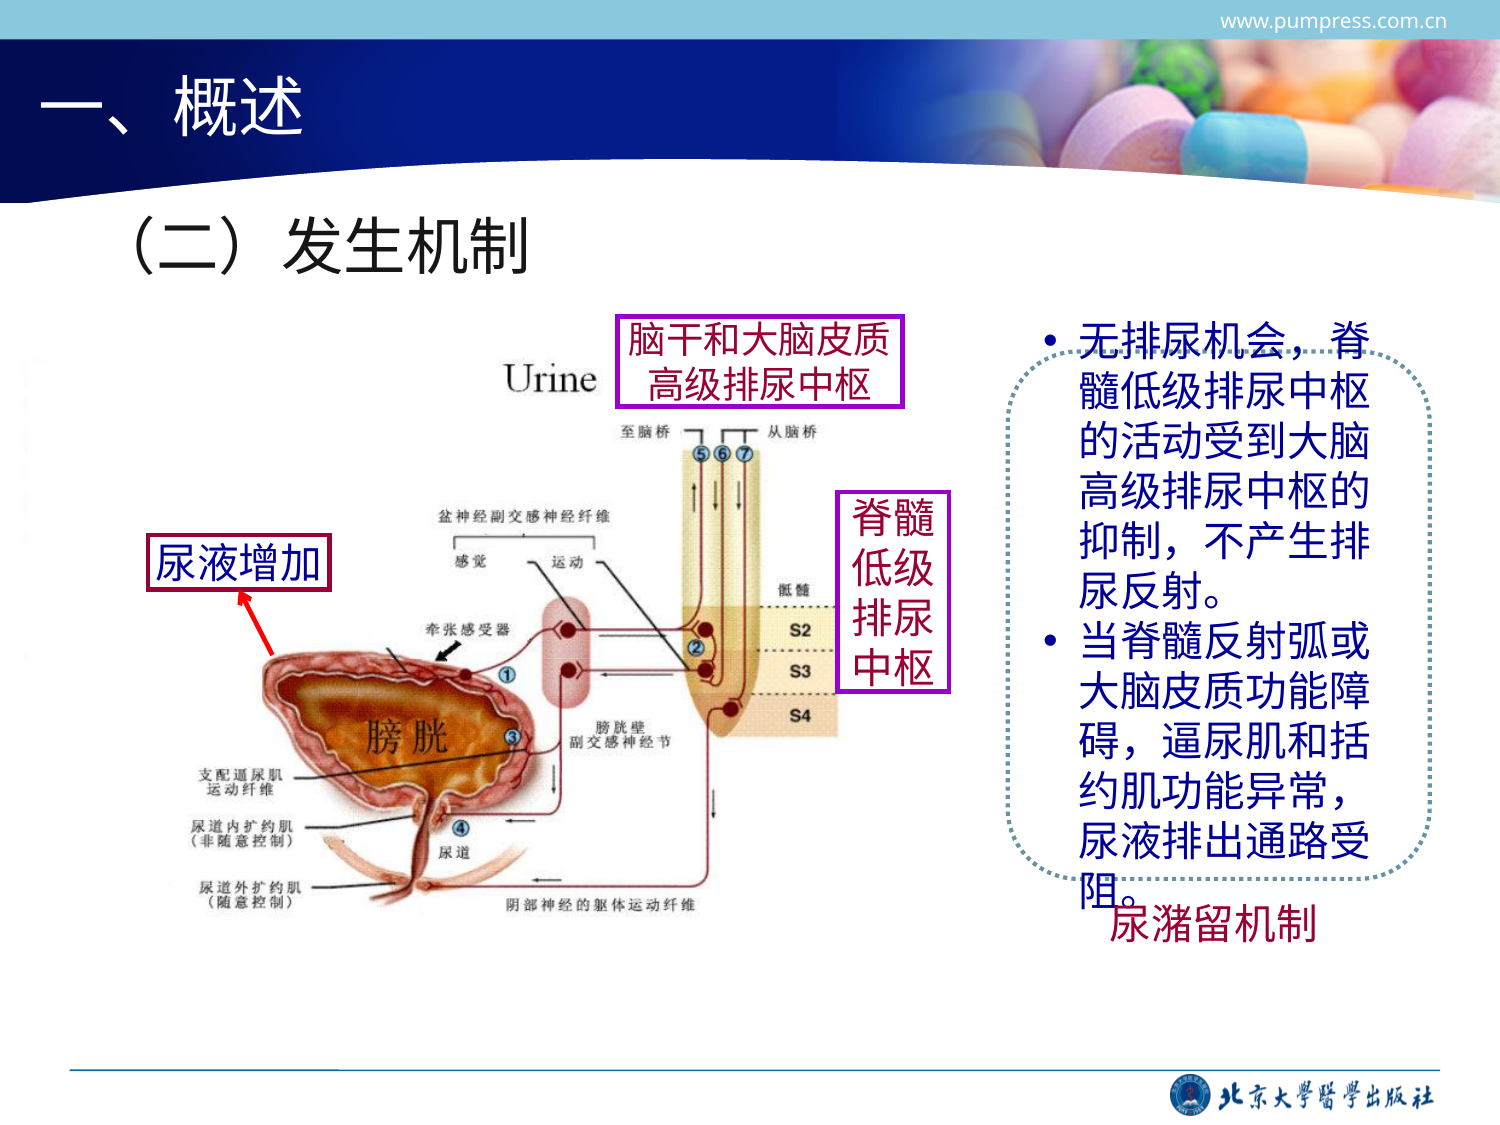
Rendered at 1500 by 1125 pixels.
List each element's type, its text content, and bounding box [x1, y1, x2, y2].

text_box 尿潴留机制 [1094, 890, 1360, 956]
text_box 无排尿机会，脊髓低级排尿中枢的活动受到大脑高级排尿中枢的抑制，不产生排尿反射。 当脊髓反射弧或大脑皮质功能障碍，逼尿肌和括约肌功能异常，尿液排出通路受阻。 [1005, 349, 1432, 881]
title 一、概述 [23, 58, 1349, 152]
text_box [23, 316, 950, 962]
picture [0, 40, 1500, 203]
list （二）发生机制 [49, 198, 1463, 1026]
picture [1170, 1074, 1436, 1118]
slide_number www.pumpress.com.cn [1024, 0, 1463, 38]
